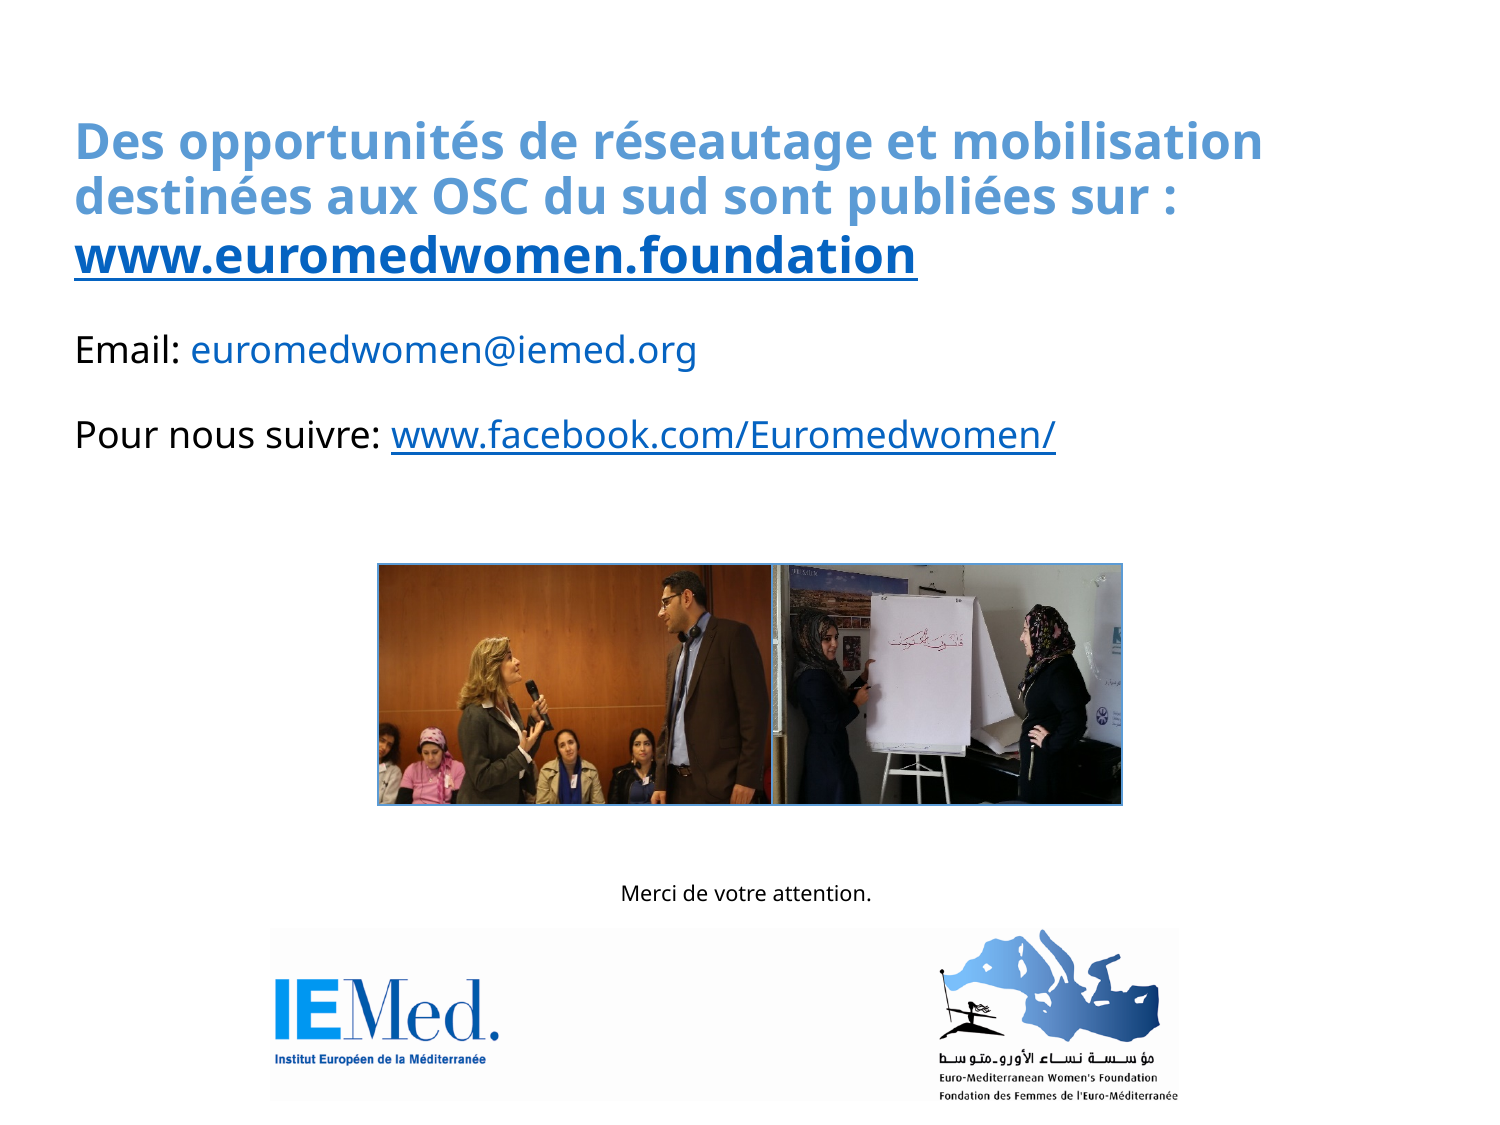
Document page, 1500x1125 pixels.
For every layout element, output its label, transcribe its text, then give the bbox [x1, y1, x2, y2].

title Des opportunités de réseautage et mobilisation destinées aux OSC du sud sont publiées sur : www.euromedwomen.foundation Email: euromedwomen@iemed.org Pour nous suivre: www.facebook.com/Euromedwomen/ [59, 136, 1434, 515]
picture [270, 928, 1179, 1101]
text_box Merci de votre attention. [0, 854, 1497, 906]
picture [379, 564, 1121, 804]
